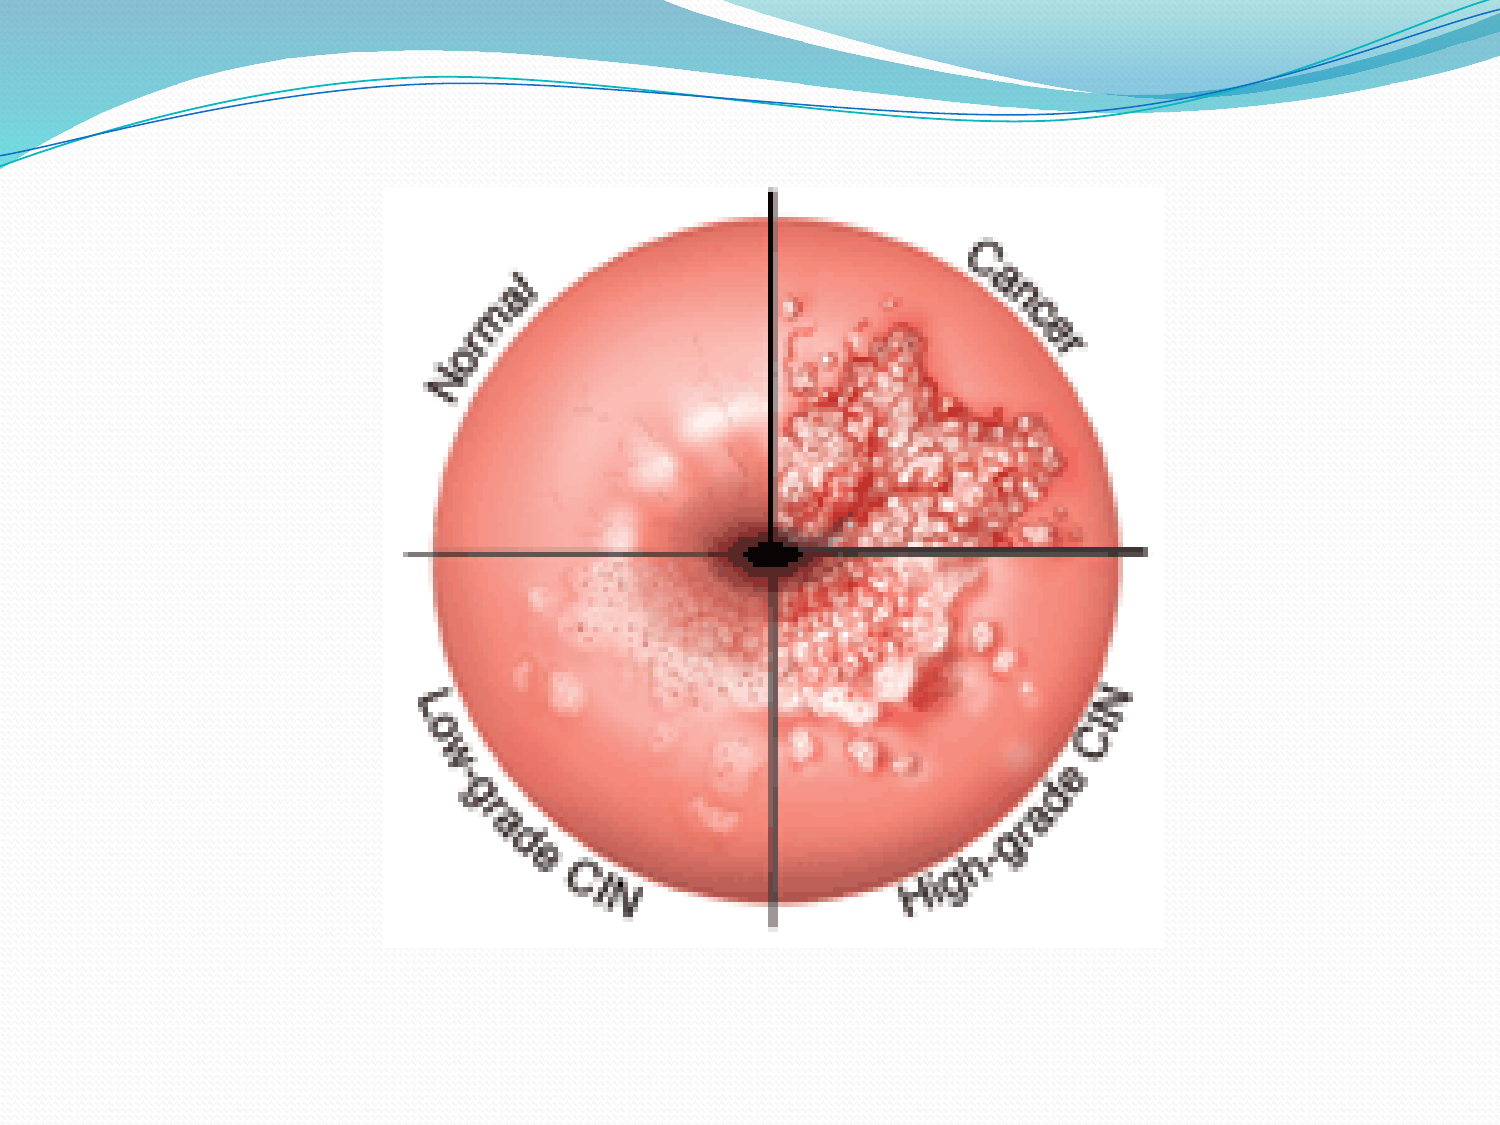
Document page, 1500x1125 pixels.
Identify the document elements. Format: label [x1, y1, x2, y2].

picture [383, 187, 1164, 948]
